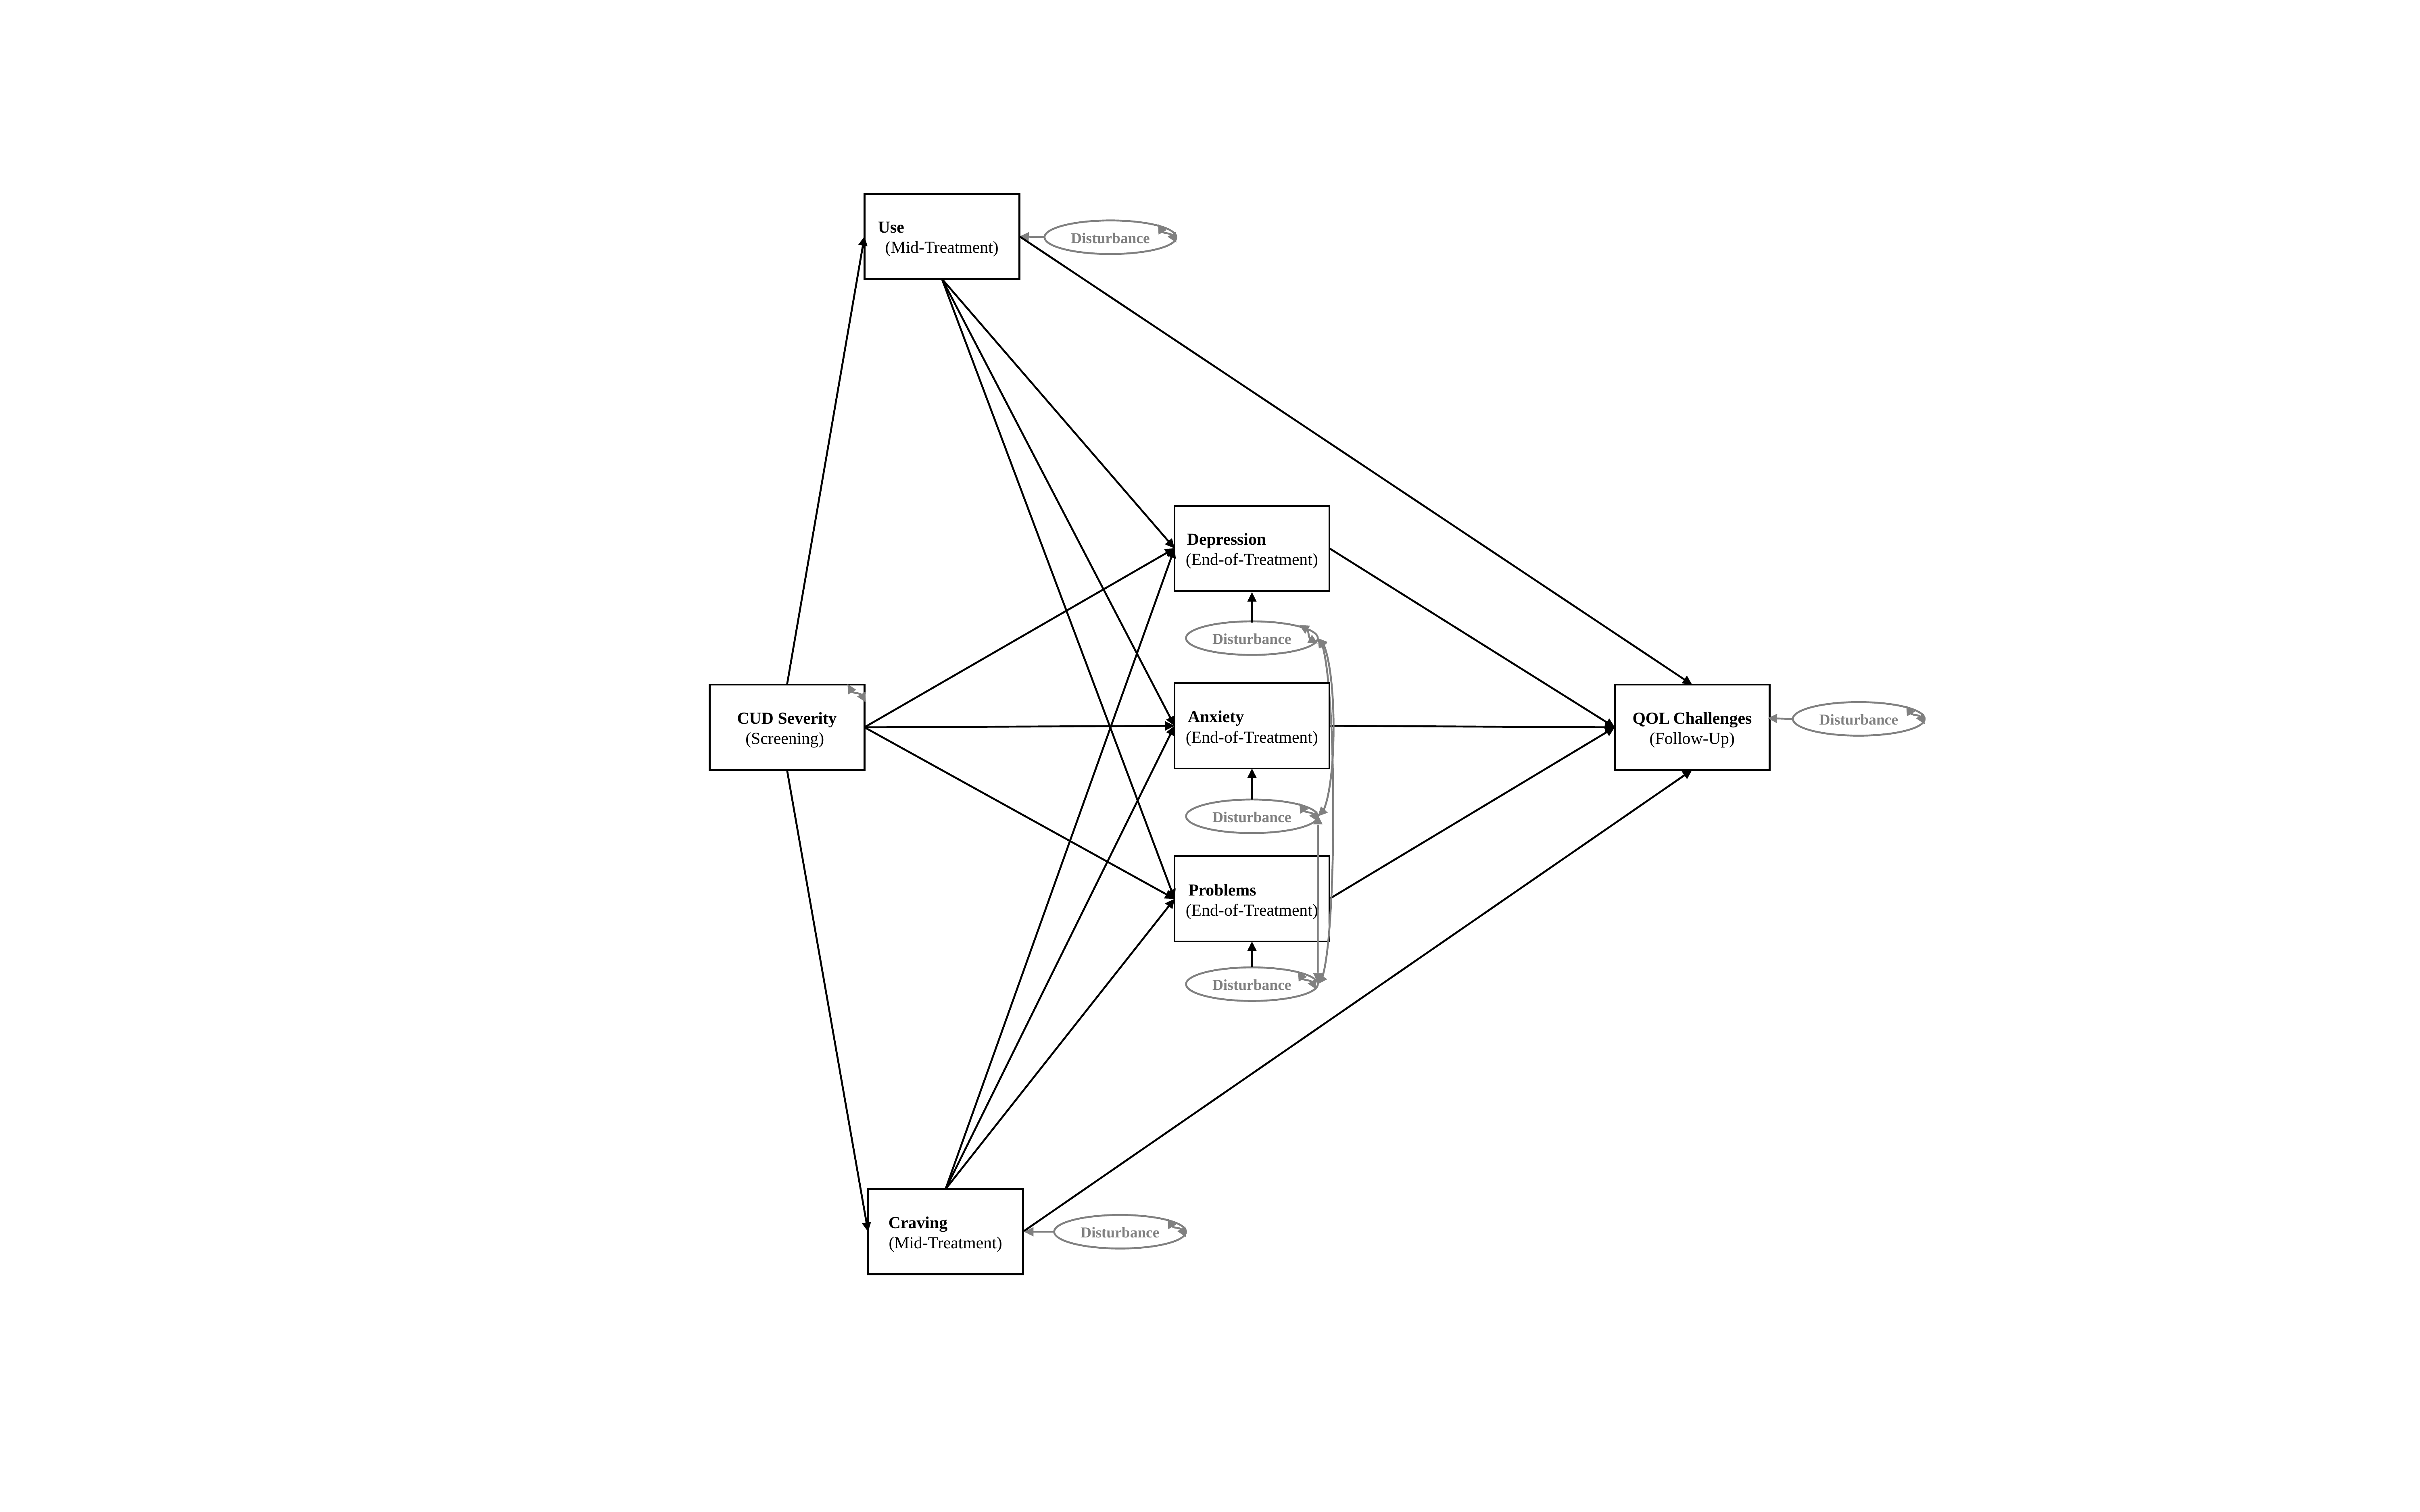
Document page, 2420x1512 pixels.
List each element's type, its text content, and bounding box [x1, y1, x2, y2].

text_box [1906, 706, 1925, 725]
text_box Anxiety (End-of-Treatment) [1175, 685, 1318, 769]
text_box QOL Challenges (Follow-Up) [1615, 684, 1770, 771]
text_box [787, 236, 865, 685]
text_box Craving (Mid-Treatment) [868, 1189, 1023, 1275]
text_box Disturbance [1792, 702, 1921, 736]
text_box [945, 727, 1175, 1189]
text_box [1299, 803, 1318, 822]
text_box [1329, 548, 1615, 727]
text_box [1019, 236, 1692, 685]
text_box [942, 279, 1175, 548]
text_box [847, 684, 866, 702]
text_box Disturbance [1054, 1232, 1183, 1249]
text_box CUD Severity (Screening) [709, 684, 864, 771]
text_box Anxiety (End-of-Treatment) [1318, 685, 1329, 769]
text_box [1158, 224, 1177, 243]
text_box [864, 548, 1175, 727]
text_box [1299, 625, 1318, 644]
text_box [1329, 727, 1615, 899]
text_box Use (Mid-Treatment) [864, 193, 1020, 279]
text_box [787, 770, 868, 1232]
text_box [1023, 770, 1692, 1232]
text_box Disturbance [1044, 220, 1158, 236]
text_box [864, 727, 942, 899]
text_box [1167, 1218, 1186, 1237]
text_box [942, 727, 945, 899]
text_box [1298, 971, 1316, 989]
